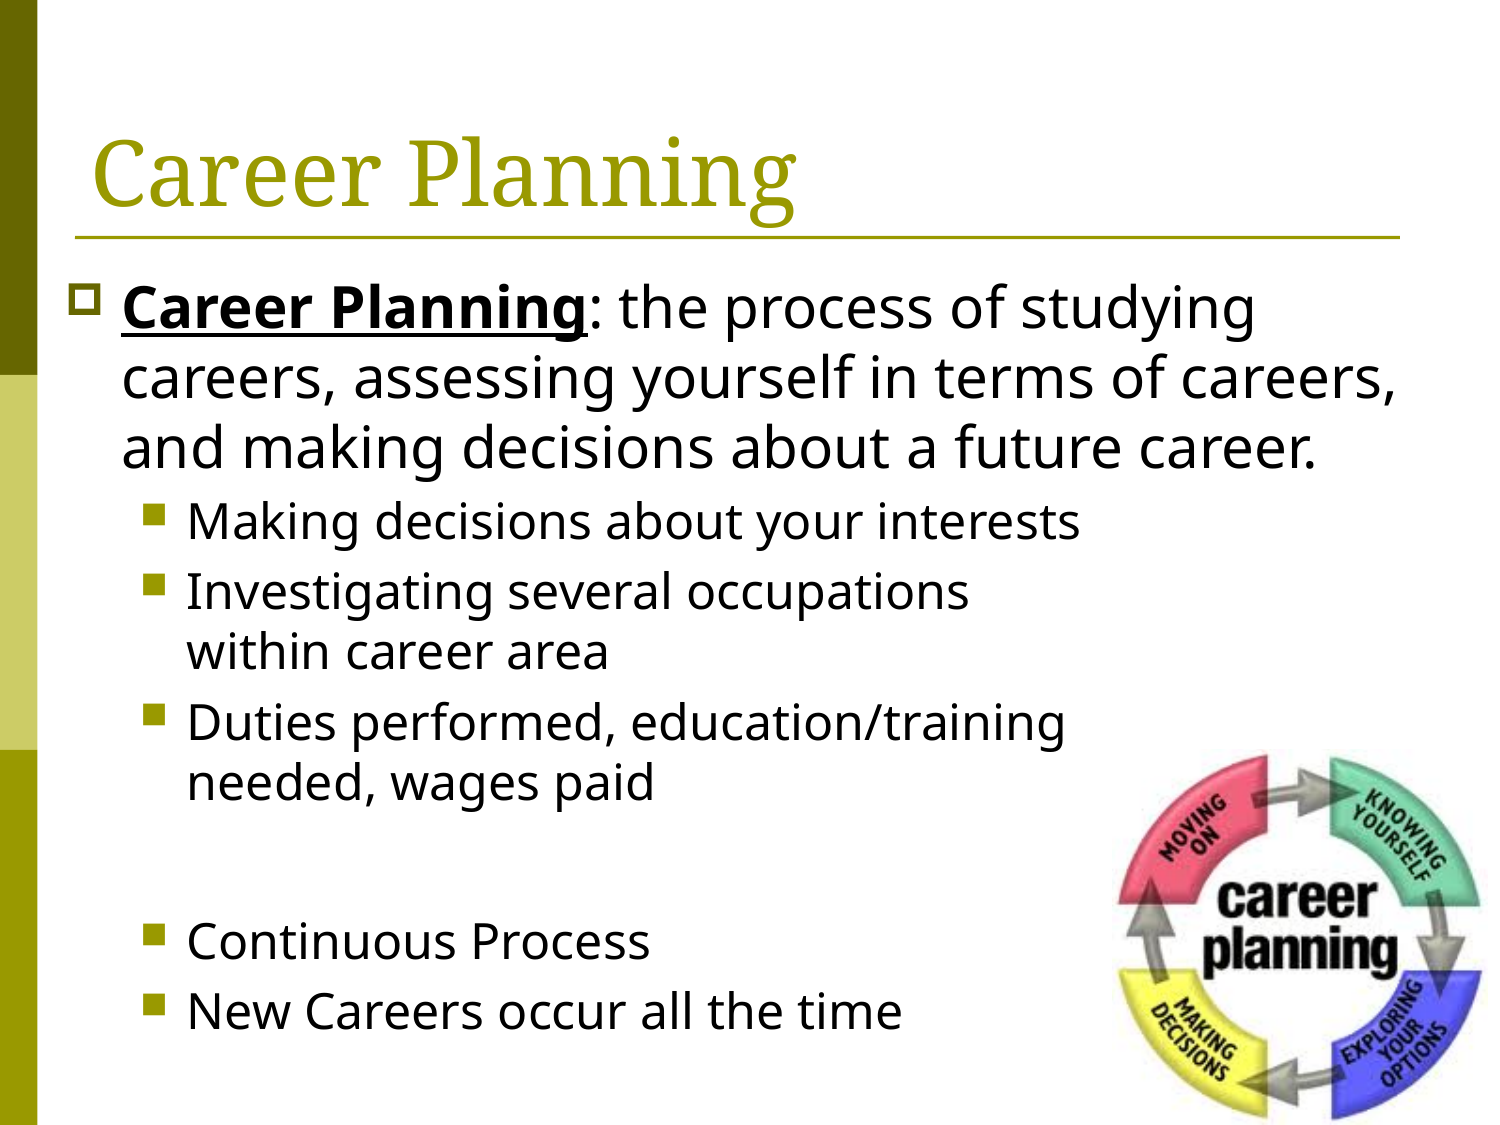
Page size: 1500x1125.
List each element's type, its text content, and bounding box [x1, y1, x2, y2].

list Career Planning: the process of studying careers, assessing yourself in terms of careers, and making decisions about a future career. Making decisions about your interests Investigating several occupations within career area Duties performed, education/training needed, wages paid Continuous Process New Careers occur all the time [49, 262, 1426, 1006]
picture [1112, 749, 1488, 1125]
title Career Planning [74, 45, 1426, 233]
